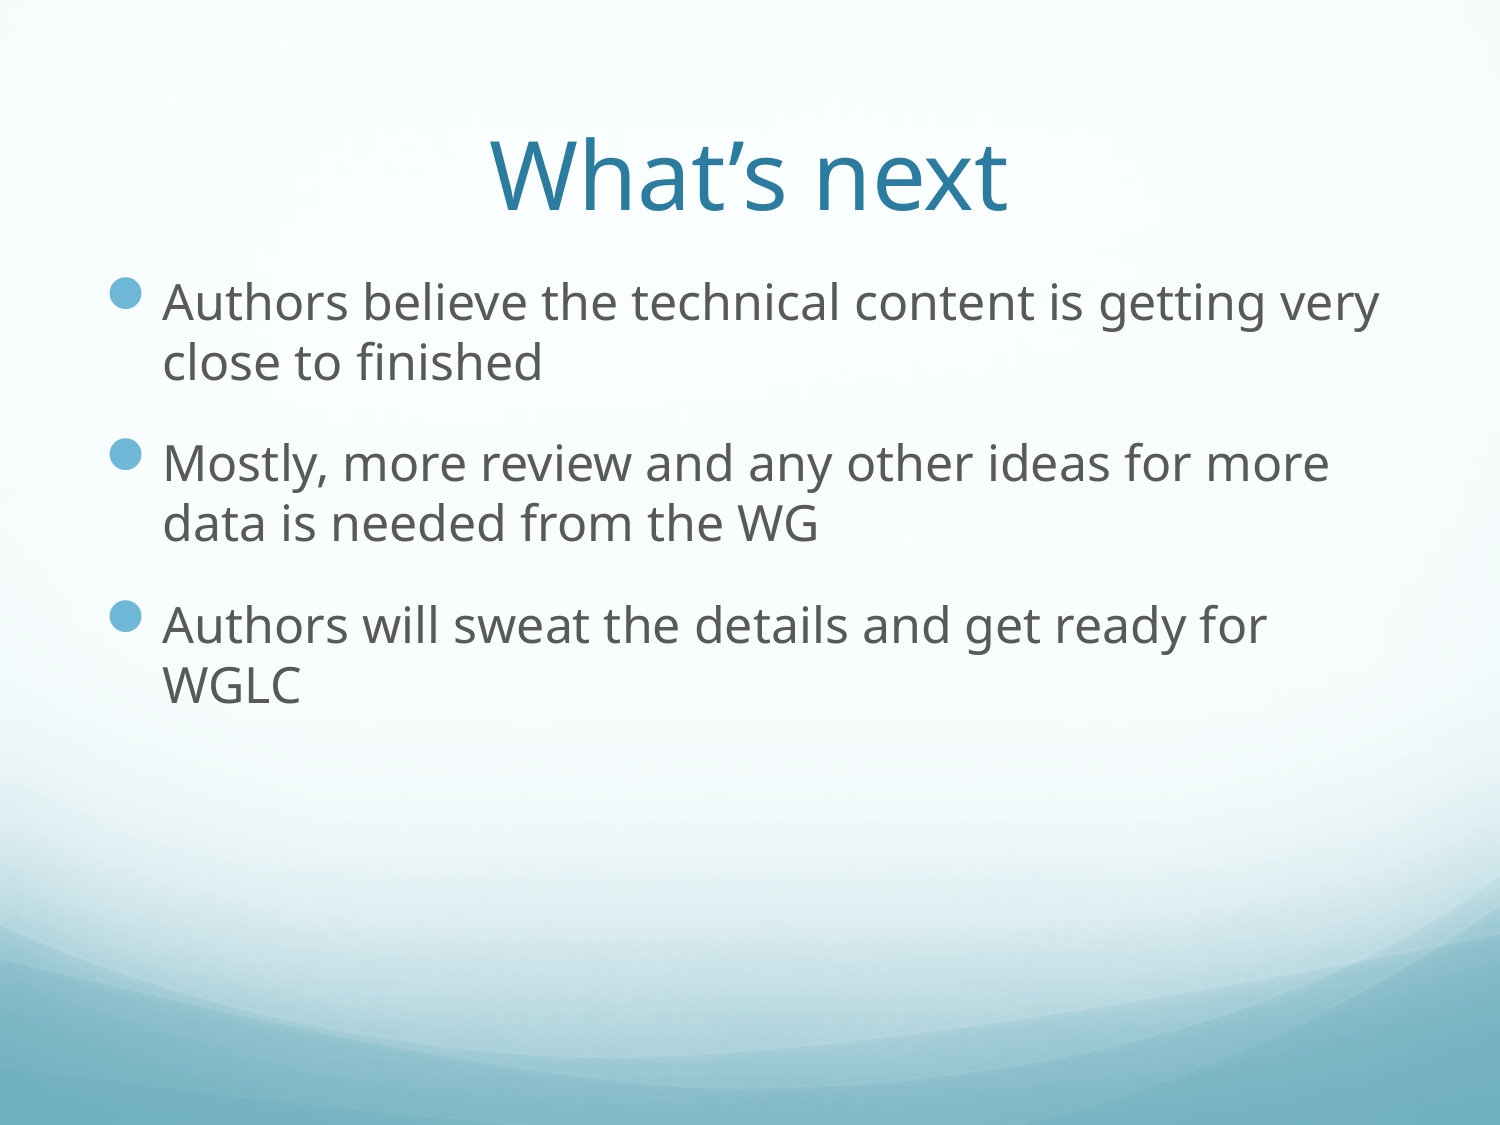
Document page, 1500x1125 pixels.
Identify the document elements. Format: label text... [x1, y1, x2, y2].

list Authors believe the technical content is getting very close to finished Mostly, more review and any other ideas for more data is needed from the WG Authors will sweat the details and get ready for WGLC [90, 262, 1410, 975]
title What’s next [90, 17, 1410, 237]
